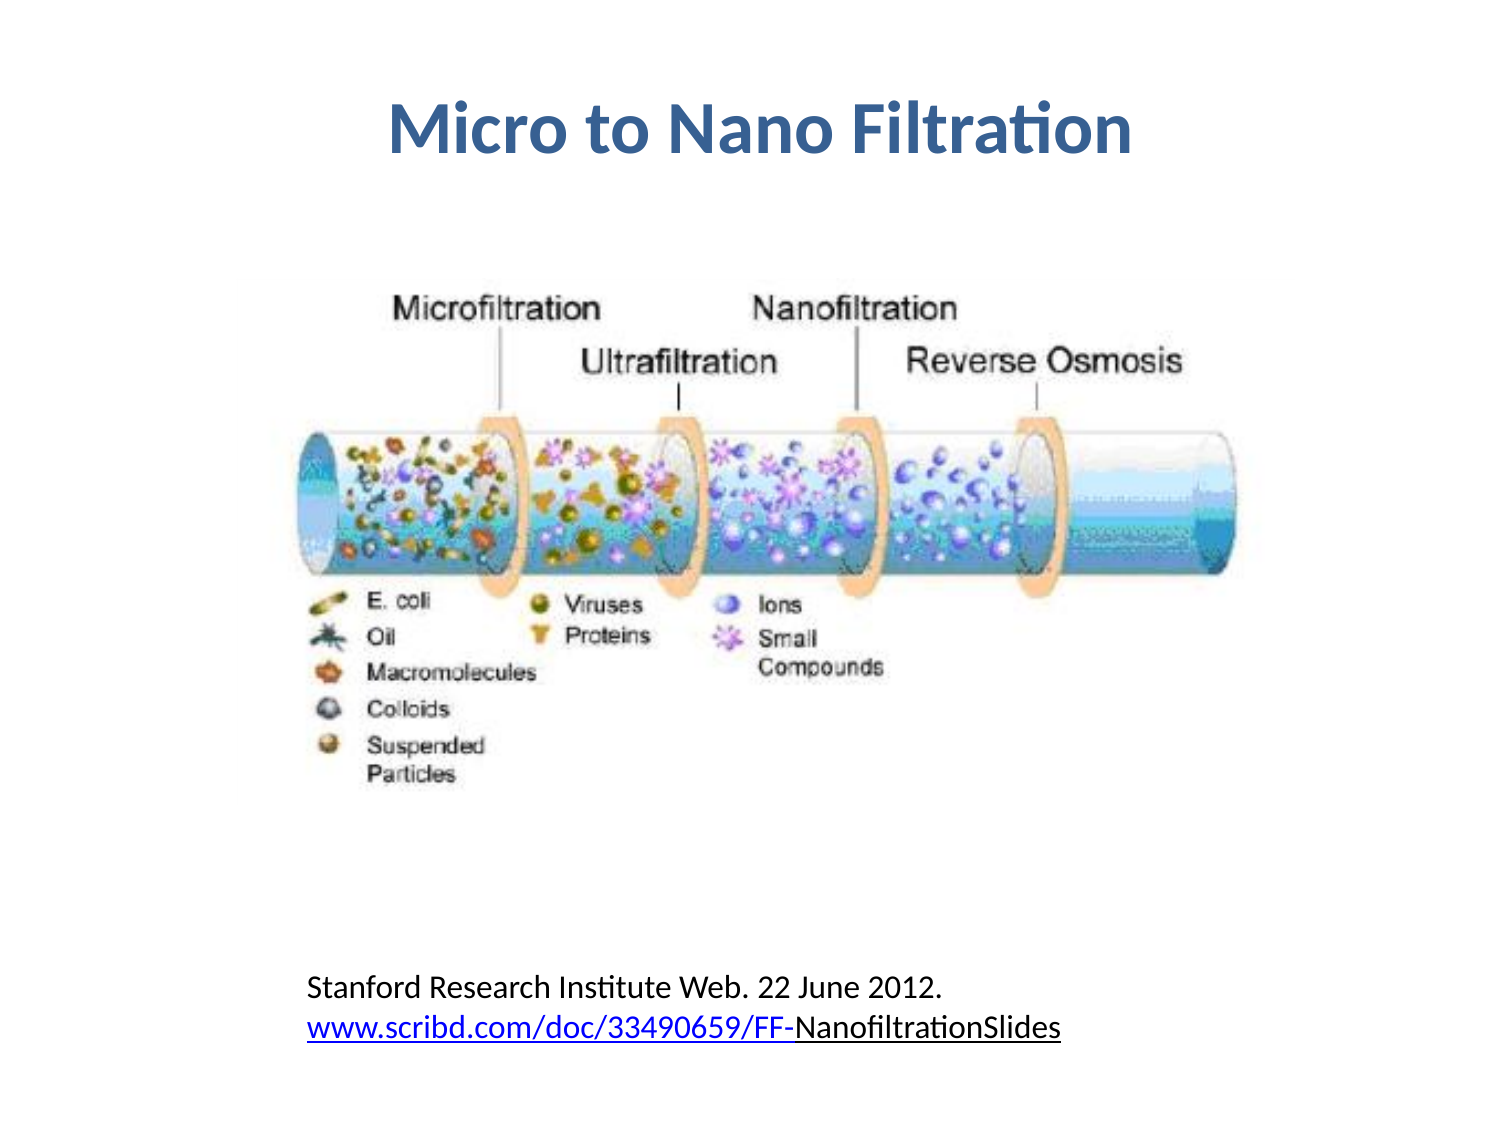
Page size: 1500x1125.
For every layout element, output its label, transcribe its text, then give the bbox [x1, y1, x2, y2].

text_box Stanford Research Institute Web. 22 June 2012. www.scribd.com/doc/33490659/FF-NanofiltrationSlides [292, 957, 1156, 1053]
picture [236, 278, 1296, 806]
text_box Micro to Nano Filtration [372, 71, 1151, 176]
